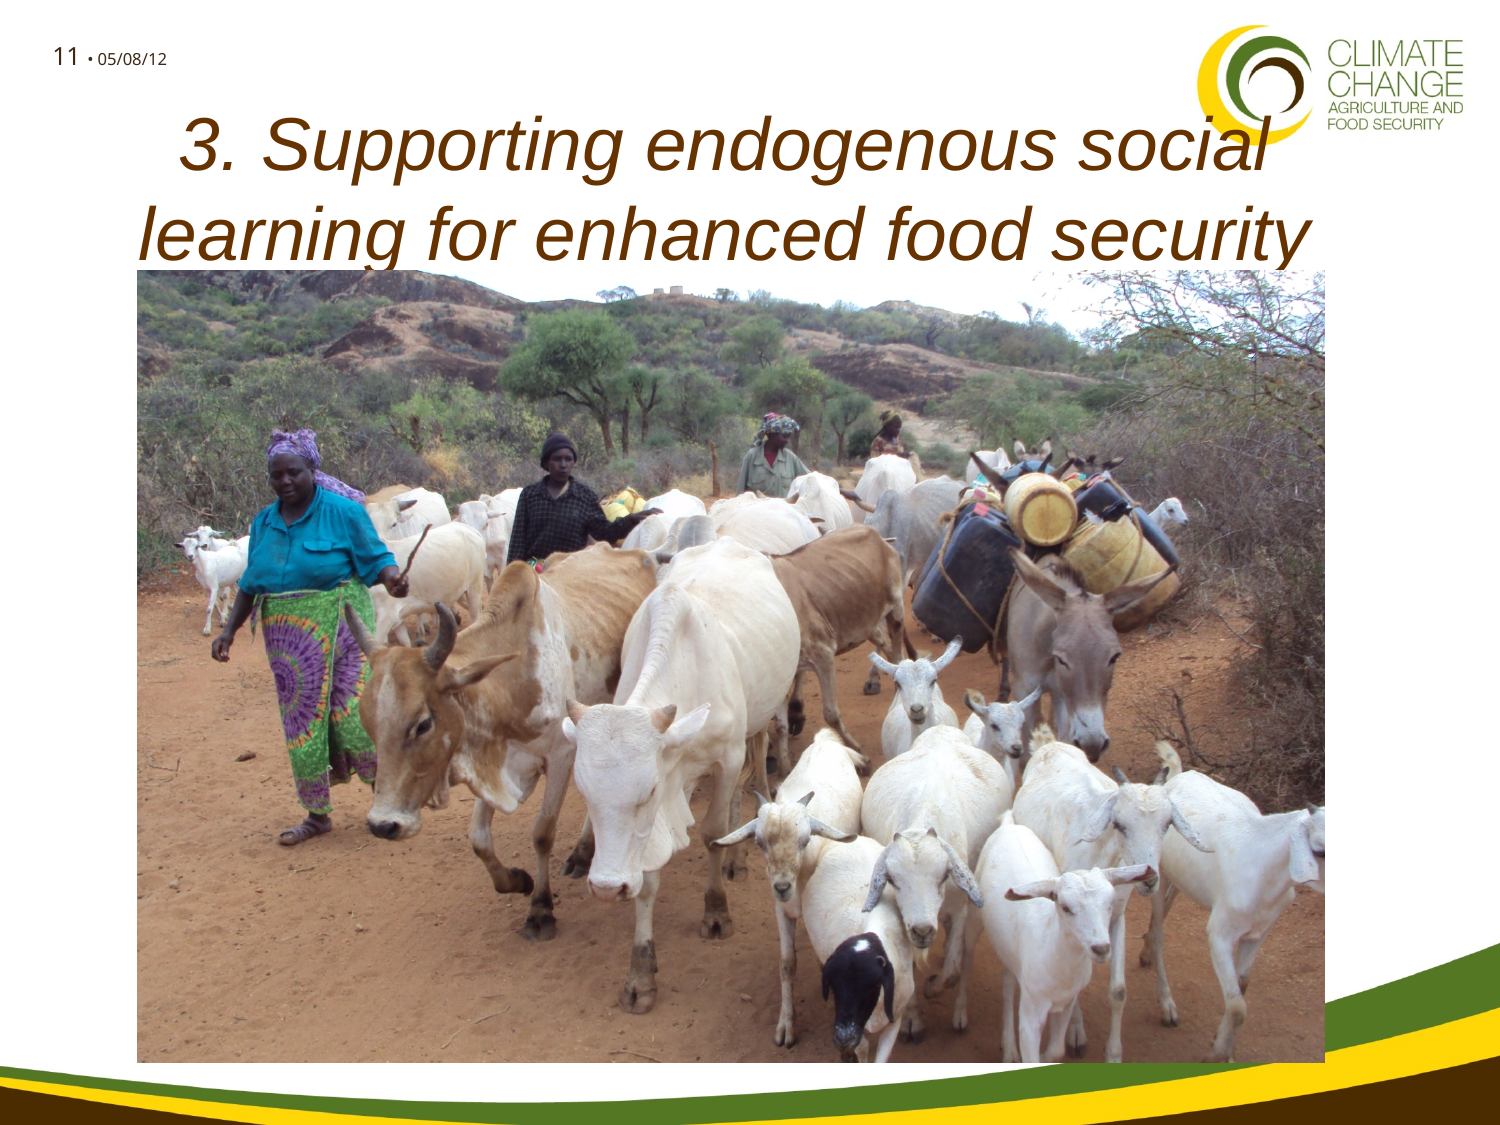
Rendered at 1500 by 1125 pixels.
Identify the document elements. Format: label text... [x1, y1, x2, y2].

picture [0, 270, 1500, 1125]
picture [1183, 12, 1475, 154]
title 3. Supporting endogenous social learning for enhanced food security [87, 87, 1363, 275]
